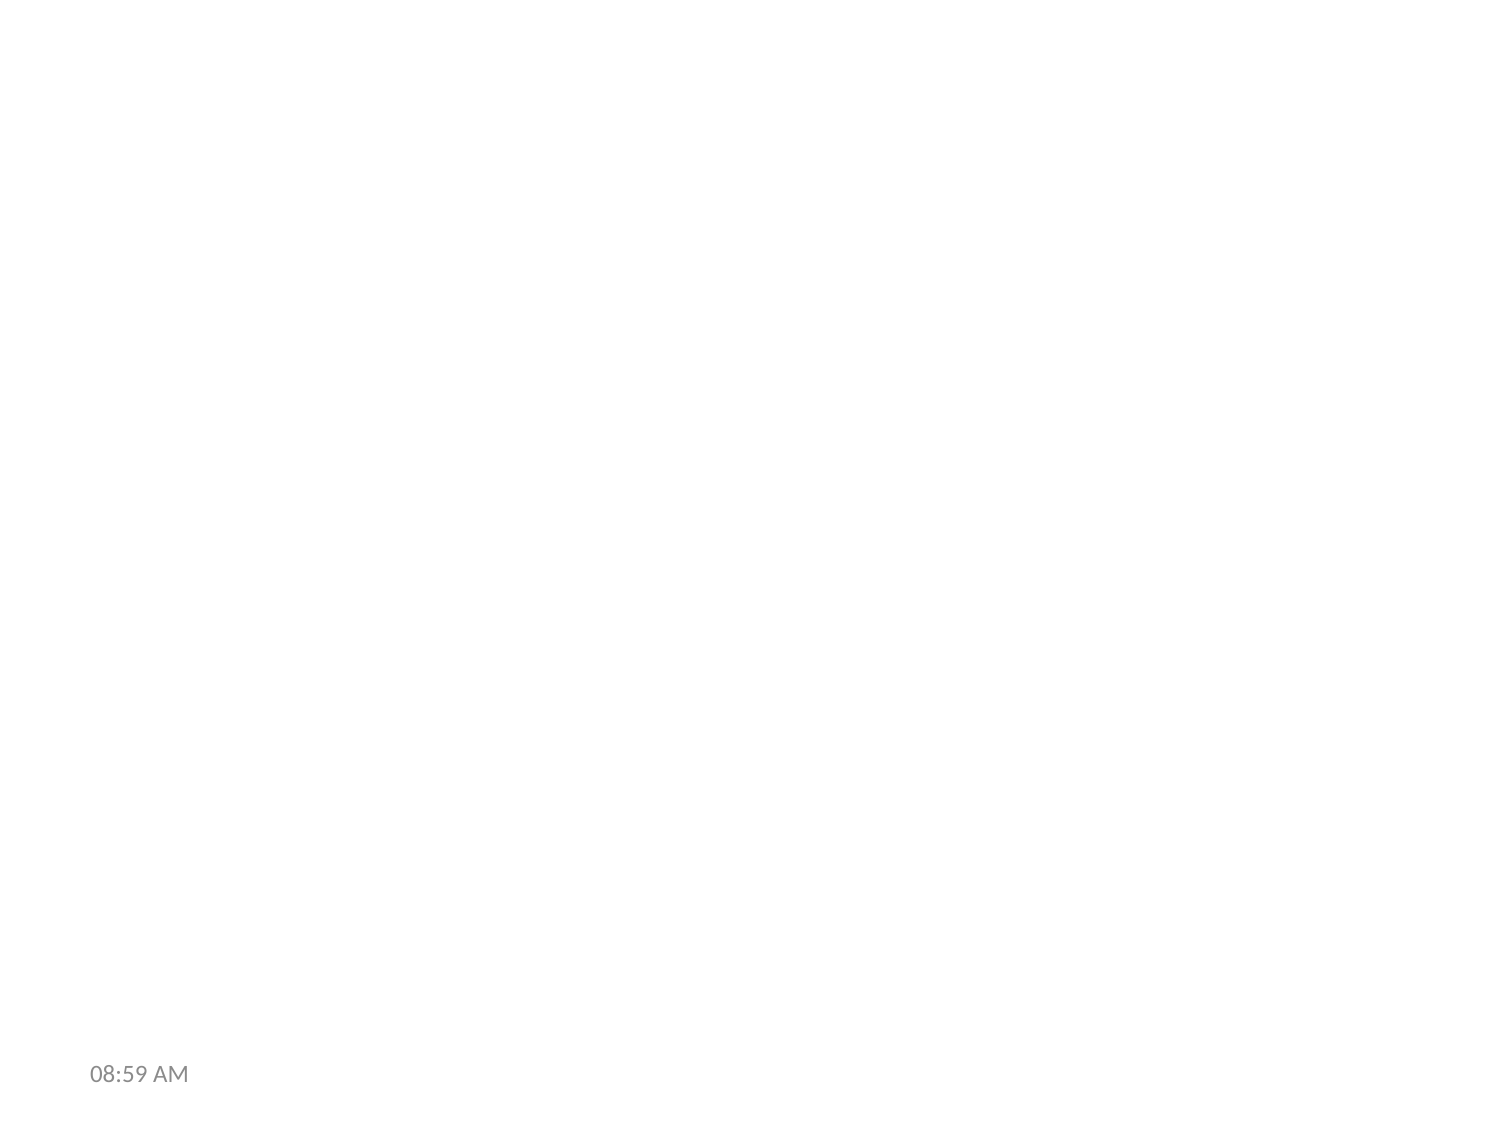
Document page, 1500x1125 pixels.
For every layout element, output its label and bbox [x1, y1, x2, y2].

slide_number [75, 1042, 425, 1103]
